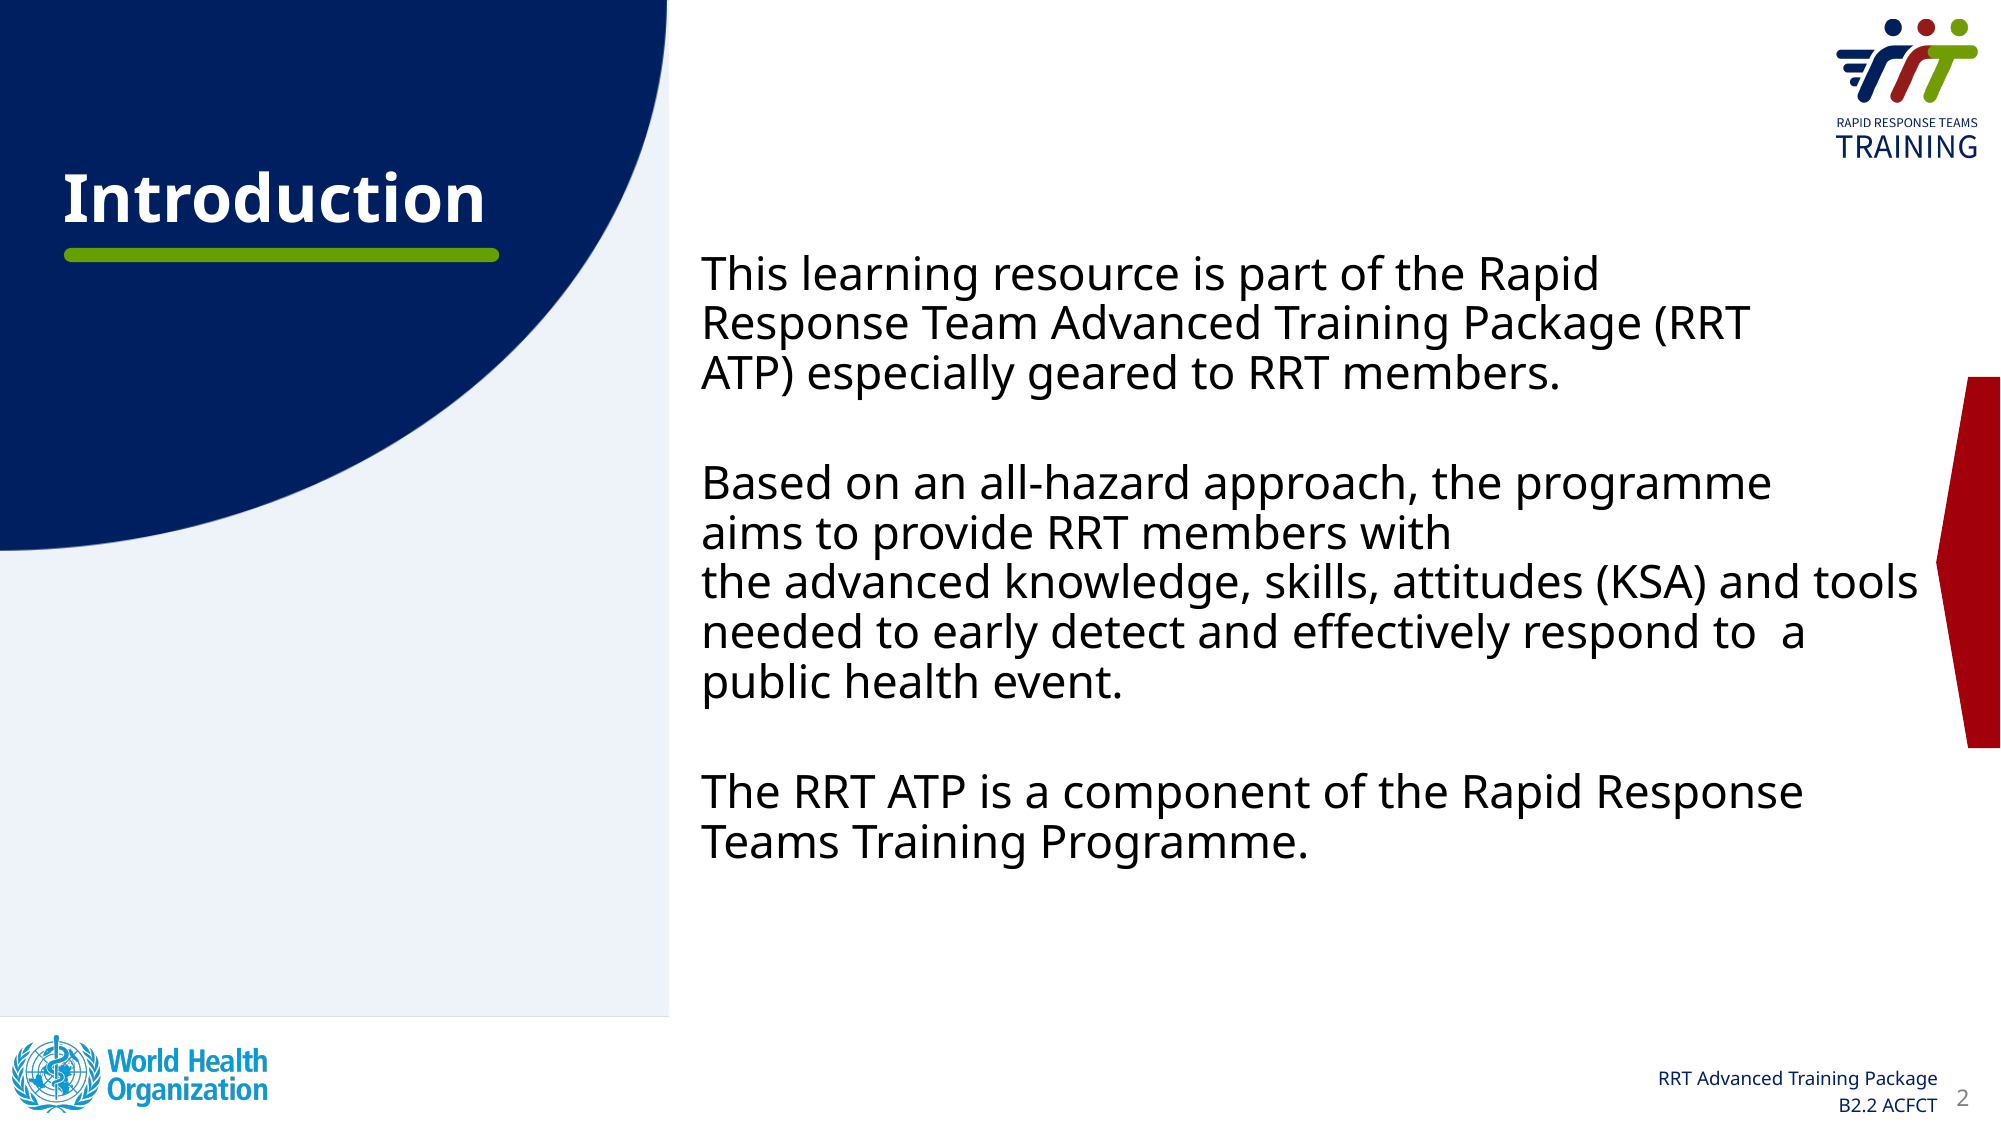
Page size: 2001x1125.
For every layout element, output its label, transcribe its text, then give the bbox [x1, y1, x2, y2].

picture [12, 1083, 48, 1113]
picture [0, 0, 669, 1018]
picture [1835, 19, 1978, 167]
picture [12, 1035, 267, 1113]
picture [58, 1050, 64, 1058]
list This learning resource is part of the Rapid Response Team Advanced Training Package (RRT ATP) especially geared to RRT members. Based on an all-hazard approach, the programme aims to provide RRT members with the advanced knowledge, skills, attitudes (KSA) and tools needed to early detect and effectively respond to a public health event. The RRT ATP is a component of the Rapid Response Teams Training Programme. [700, 249, 1937, 876]
title Introduction [63, 112, 600, 238]
